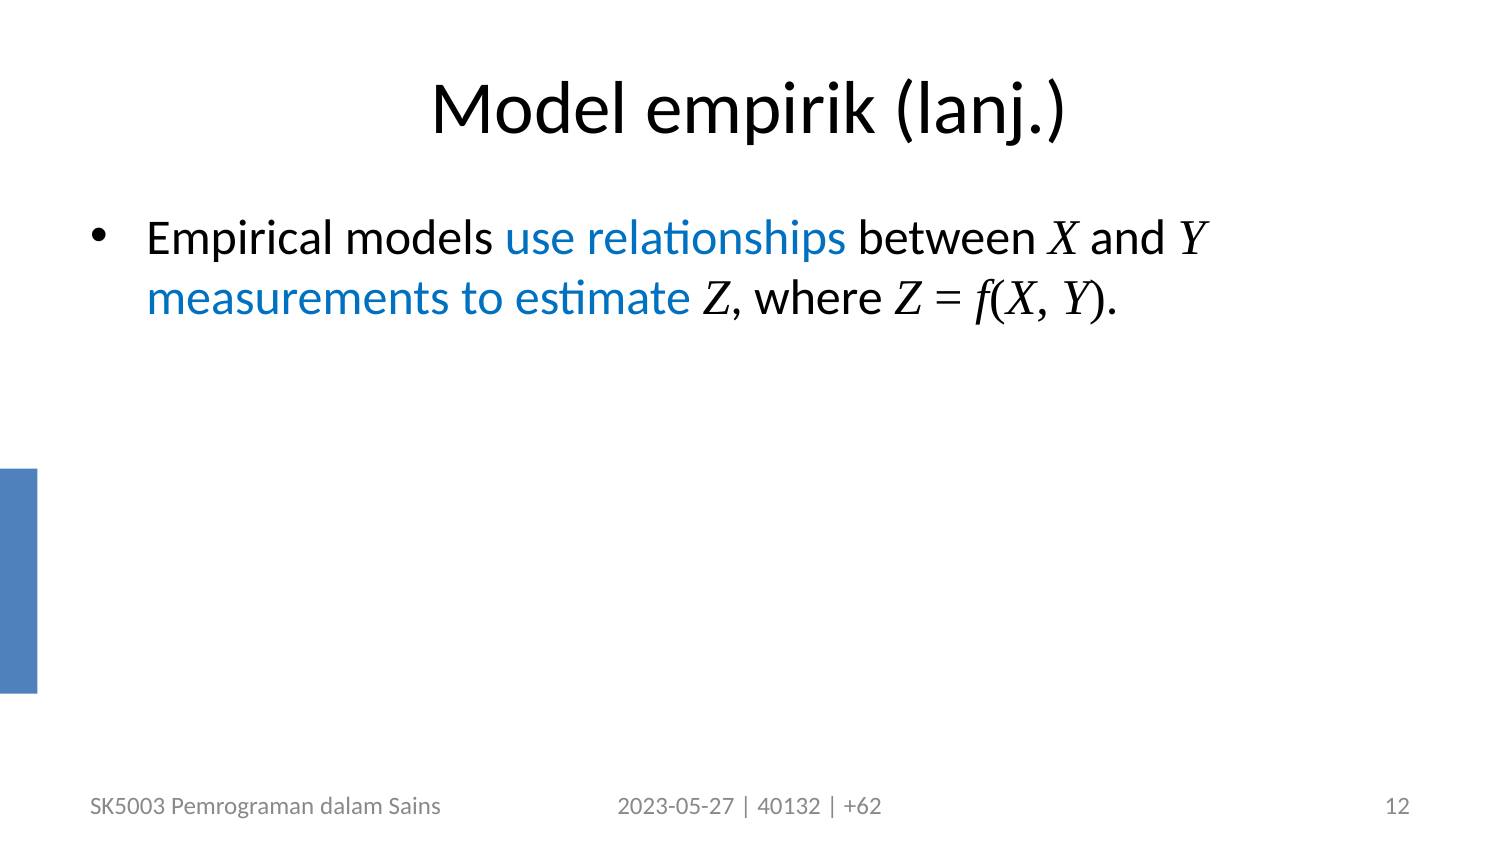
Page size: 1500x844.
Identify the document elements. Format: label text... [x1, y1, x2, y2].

title Model empirik (lanj.) [74, 33, 1426, 175]
list Empirical models use relationships between X and Y measurements to estimate Z, where Z = f(X, Y). [74, 196, 1426, 754]
footer 2023-05-27 | 40132 | +62 [512, 782, 988, 827]
slide_number 12 [1074, 782, 1425, 827]
slide_number SK5003 Pemrograman dalam Sains [75, 782, 463, 827]
